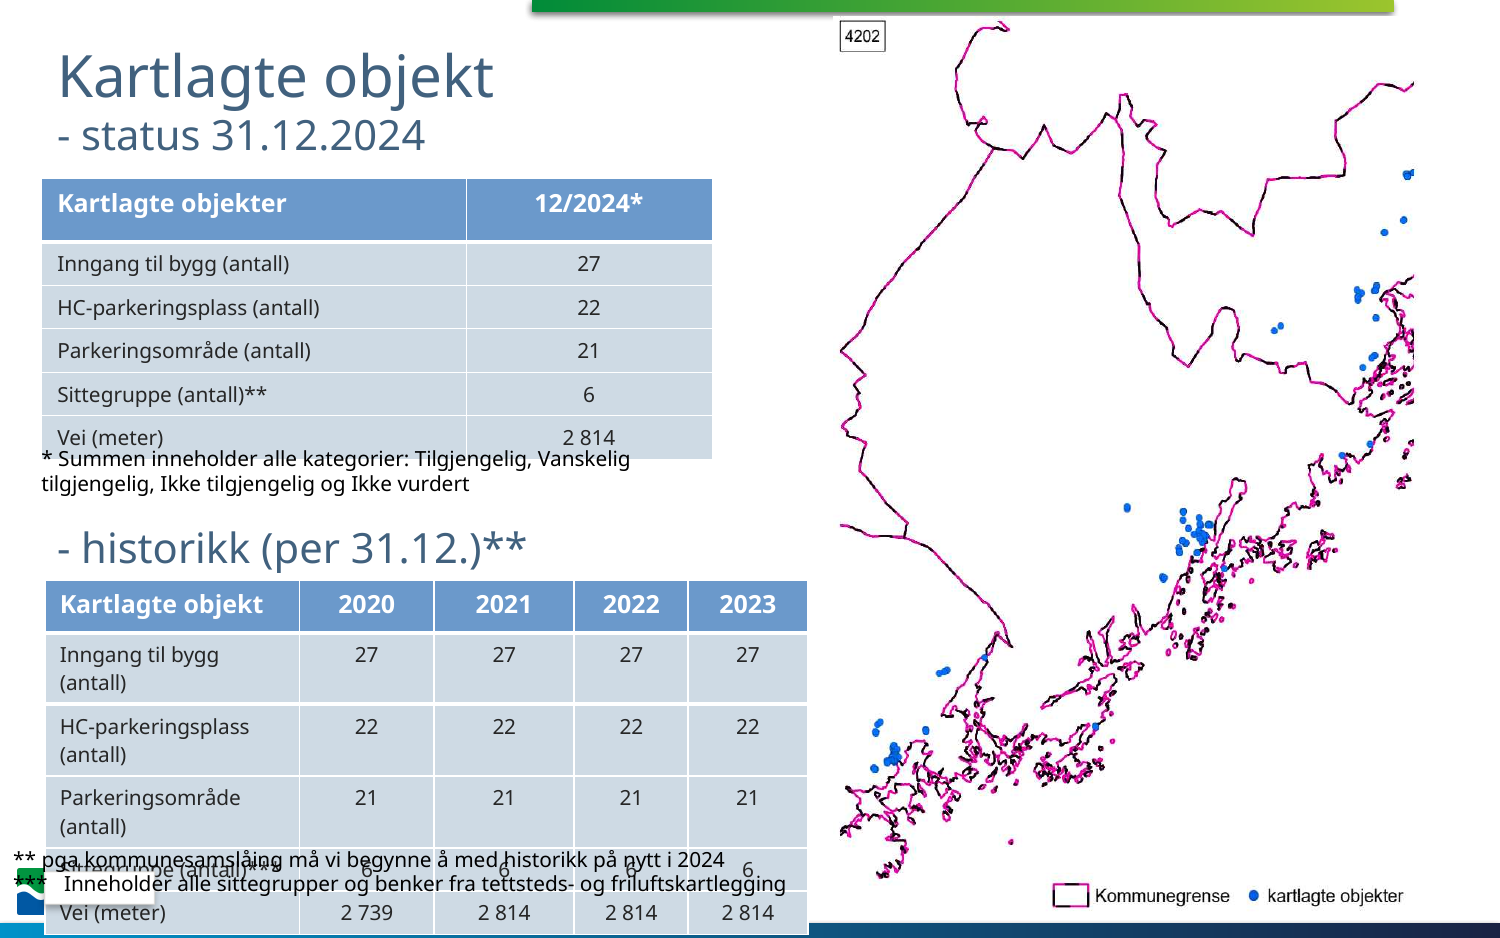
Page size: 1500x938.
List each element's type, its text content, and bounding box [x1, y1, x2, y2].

table_header 12/2024* [467, 179, 712, 240]
table_cell Inngang til bygg (antall) [42, 244, 466, 285]
table_cell Parkeringsområde (antall) [46, 777, 299, 838]
table_cell 6 [802, 849, 807, 890]
text_box ** pga kommunesamslåing må vi begynne å med historikk på nytt i 2024 *** Inneholder alle sittegrupper og benker fra tettsteds- og friluftskartlegging [0, 838, 802, 904]
table_cell 27 [575, 635, 687, 702]
table_header Kartlagte objekt [46, 581, 299, 631]
table_cell HC-parkeringsplass (antall) [42, 286, 466, 328]
table_cell 2 739 [300, 904, 433, 934]
table_cell 6 [467, 373, 712, 415]
table_cell Vei (meter) [42, 416, 466, 438]
text_box - historikk (per 31.12.)** [42, 496, 828, 580]
table_cell 2 814 [435, 904, 573, 934]
table_cell 2 814 [575, 904, 687, 934]
table_cell 22 [467, 286, 712, 328]
table_cell 21 [467, 329, 712, 372]
table_cell 22 [575, 706, 687, 775]
table_cell 21 [575, 777, 687, 838]
table_cell 22 [689, 706, 807, 775]
table_header 2022 [575, 581, 687, 631]
table_cell 2 814 [689, 892, 807, 934]
table_cell 21 [300, 777, 433, 838]
table_cell 27 [435, 635, 573, 702]
table_cell Inngang til bygg (antall) [46, 635, 299, 702]
table_cell Parkeringsområde (antall) [42, 329, 466, 372]
table_cell 27 [467, 244, 712, 285]
table_cell 22 [300, 706, 433, 775]
table_cell 27 [300, 635, 433, 702]
table_cell 22 [435, 706, 573, 775]
table_header 2020 [300, 581, 433, 631]
table_cell Vei (meter) [46, 904, 299, 934]
table_cell 21 [689, 777, 807, 847]
table_cell Sittegruppe (antall)** [42, 373, 466, 415]
table_cell 21 [435, 777, 573, 838]
text_box Kartlagte objekt - status 31.12.2024 [42, 24, 828, 167]
table_header 2021 [435, 581, 573, 631]
table_cell HC-parkeringsplass (antall) [46, 706, 299, 775]
table_cell 27 [689, 635, 807, 702]
table_cell 2 814 [467, 416, 712, 459]
picture [833, 16, 1419, 913]
text_box * Summen inneholder alle kategorier: Tilgjengelig, Vanskelig tilgjengelig, Ikke tilgjengelig og Ikke vurdert [26, 438, 711, 504]
table_header 2023 [689, 581, 807, 631]
table_header Kartlagte objekter [42, 179, 466, 240]
